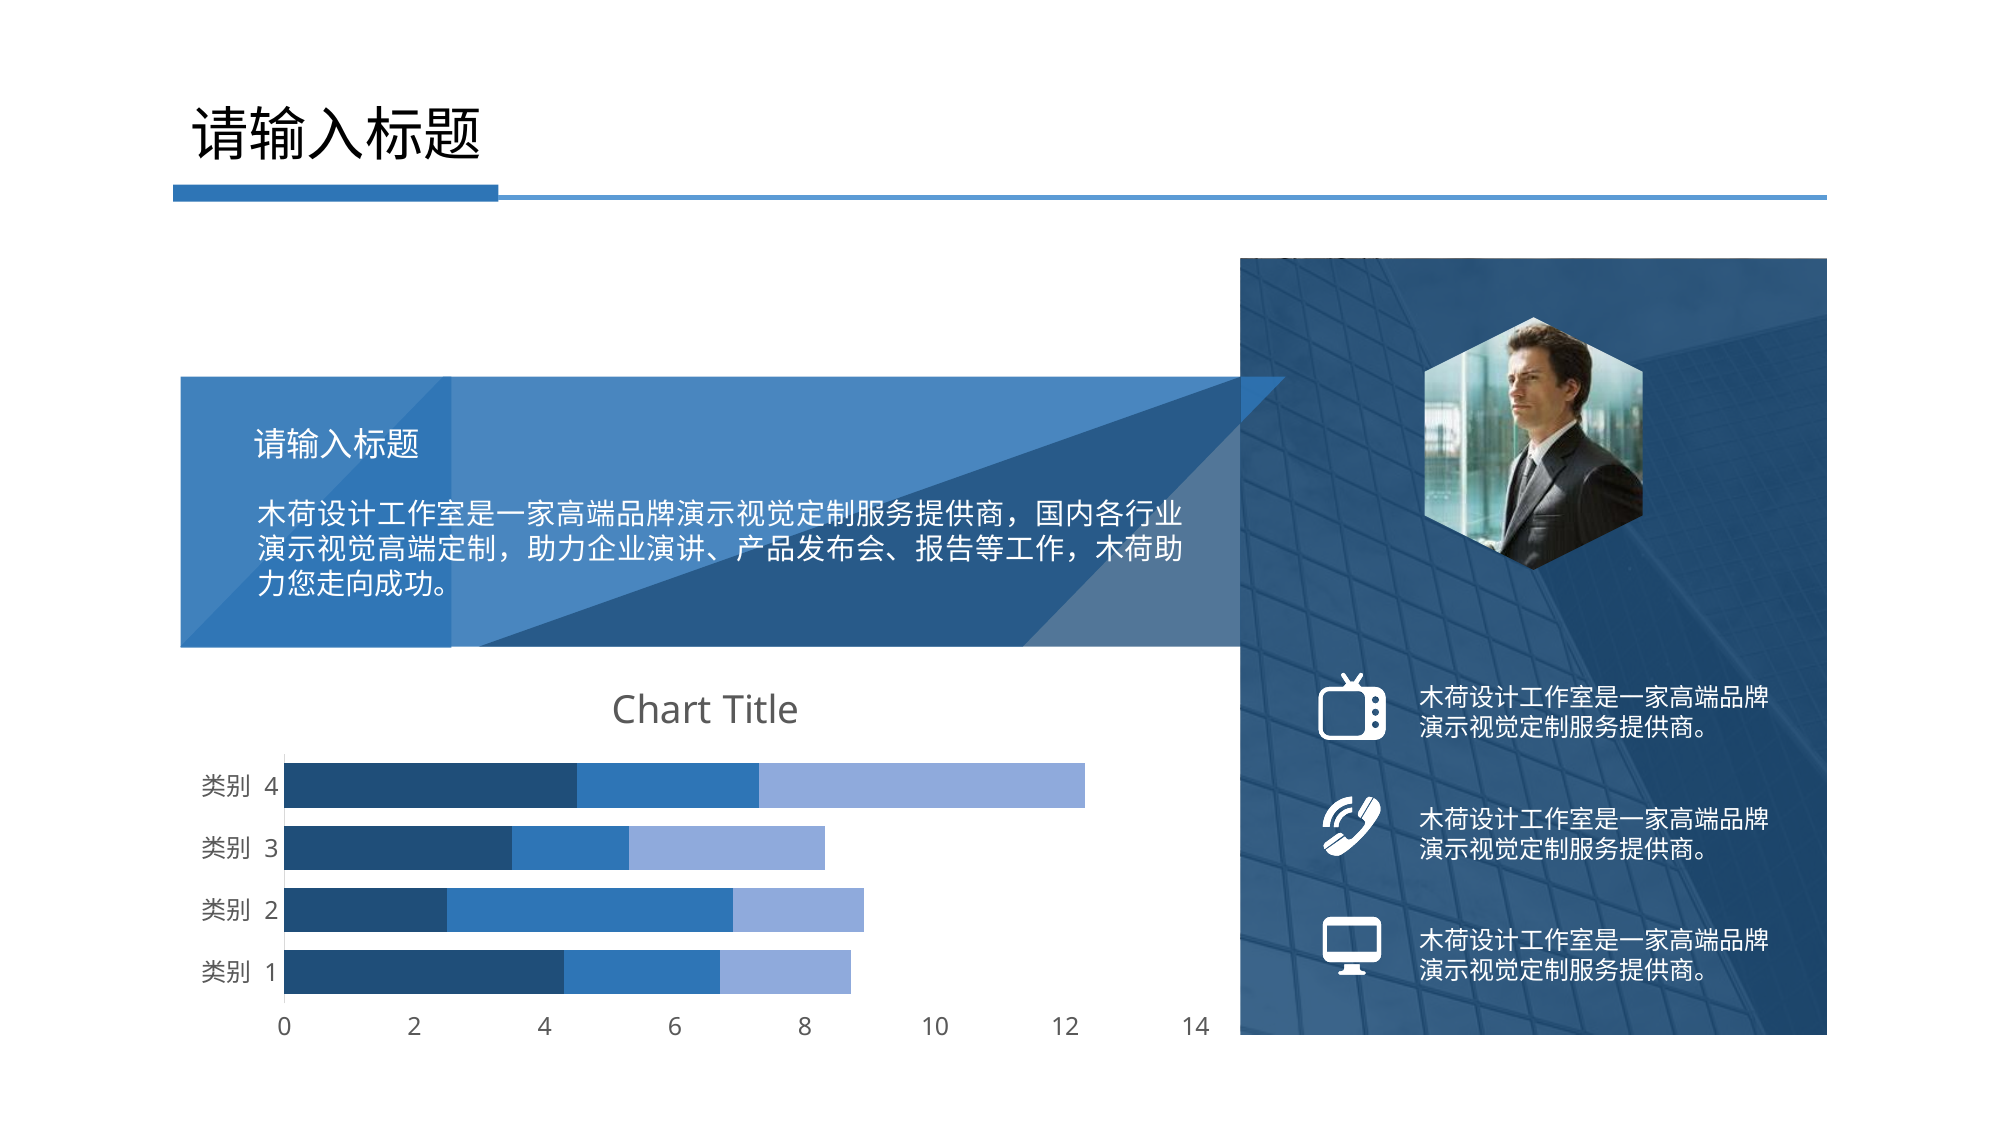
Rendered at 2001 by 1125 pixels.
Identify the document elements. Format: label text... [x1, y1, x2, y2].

text_box 请输入标题 [175, 90, 497, 175]
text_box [1240, 258, 1827, 1035]
chart [180, 654, 1231, 1052]
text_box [173, 184, 1827, 202]
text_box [180, 376, 1286, 648]
